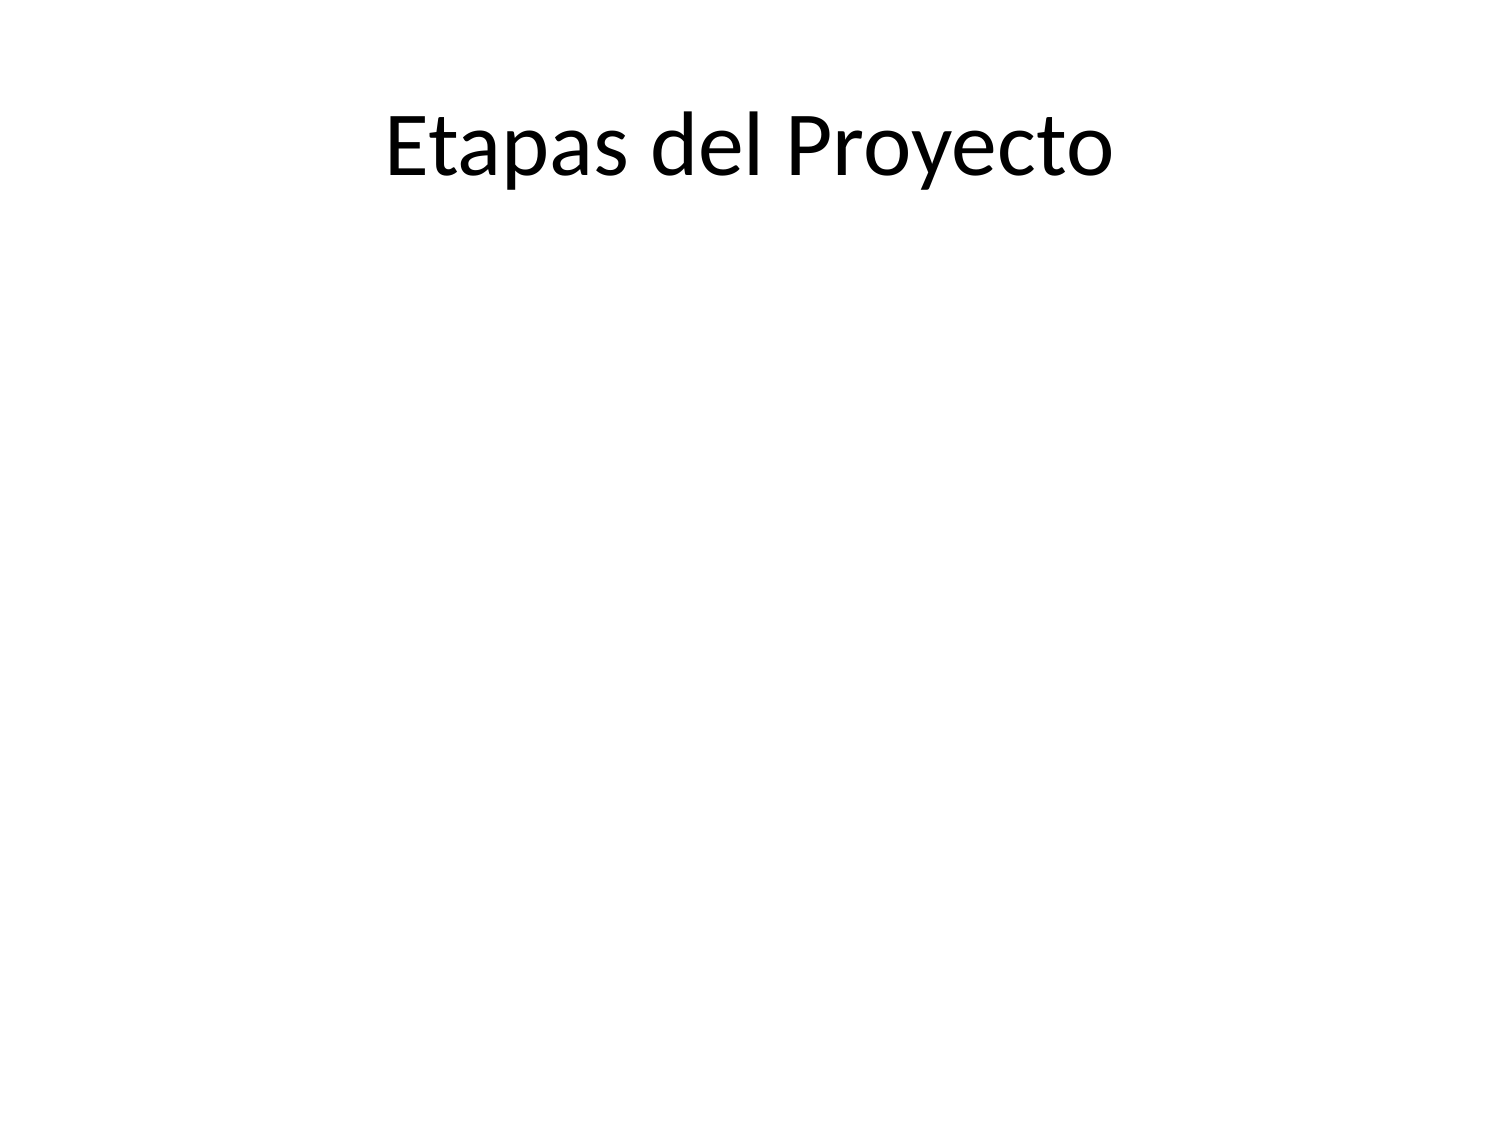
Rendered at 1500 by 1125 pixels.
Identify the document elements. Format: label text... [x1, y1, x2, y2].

title Etapas del Proyecto [75, 45, 1425, 233]
